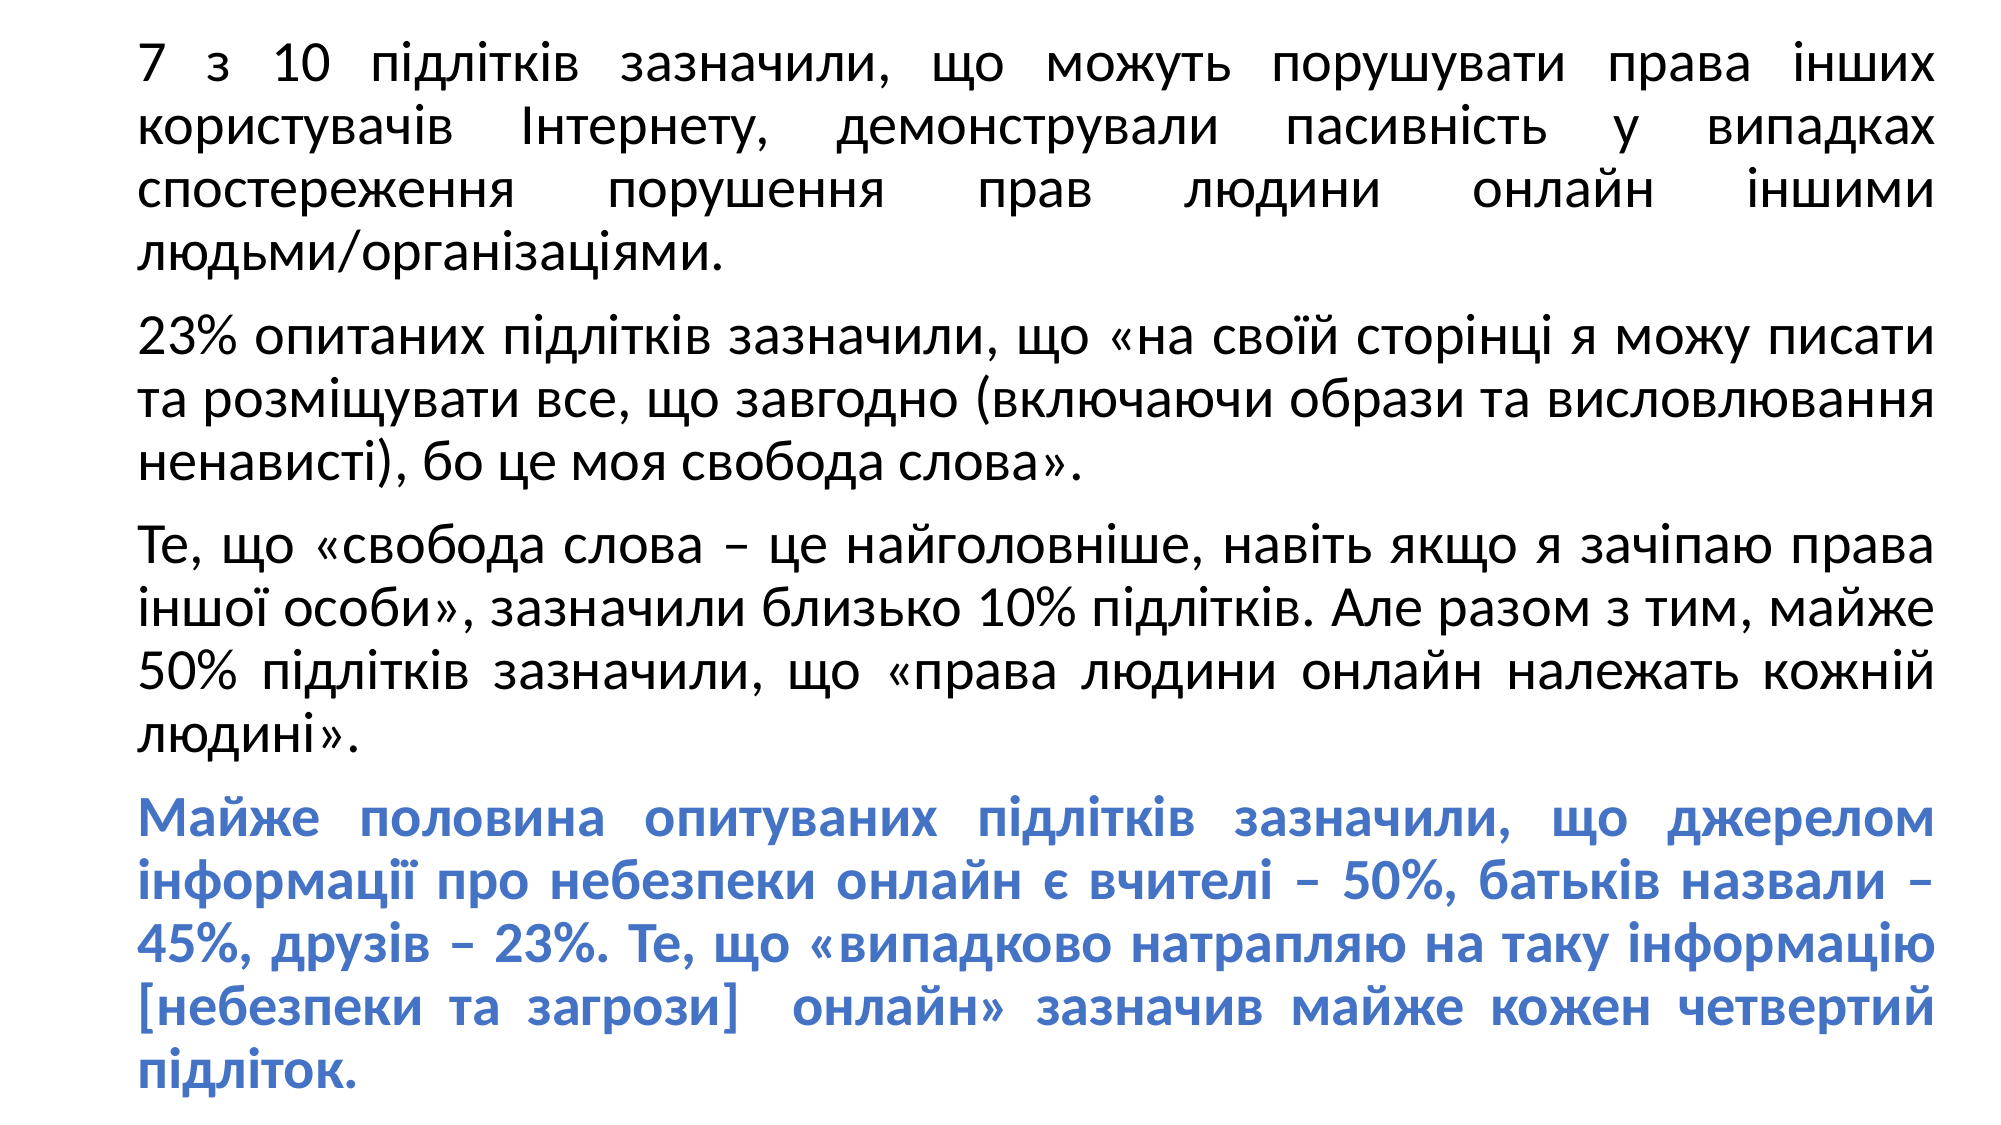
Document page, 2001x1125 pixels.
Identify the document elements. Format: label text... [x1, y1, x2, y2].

list 7 з 10 підлітків зазначили, що можуть порушувати права інших користувачів Інтернету, демонстрували пасивність у випадках спостереження порушення прав людини онлайн іншими людьми/організаціями. 23% опитаних підлітків зазначили, що «на своїй сторінці я можу писати та розміщувати все, що завгодно (включаючи образи та висловлювання ненависті), бо це моя свобода слова». Те, що «свобода слова – це найголовніше, навіть якщо я зачіпаю права іншої особи», зазначили близько 10% підлітків. Але разом з тим, майже 50% підлітків зазначили, що «права людини онлайн належать кожній людині». Майже половина опитуваних підлітків зазначили, що джерелом інформації про небезпеки онлайн є вчителі – 50%, батьків назвали – 45%, друзів – 23%. Те, що «випадково натрапляю на таку інформацію [небезпеки та загрози] онлайн» зазначив майже кожен четвертий підліток. [122, 23, 1952, 869]
